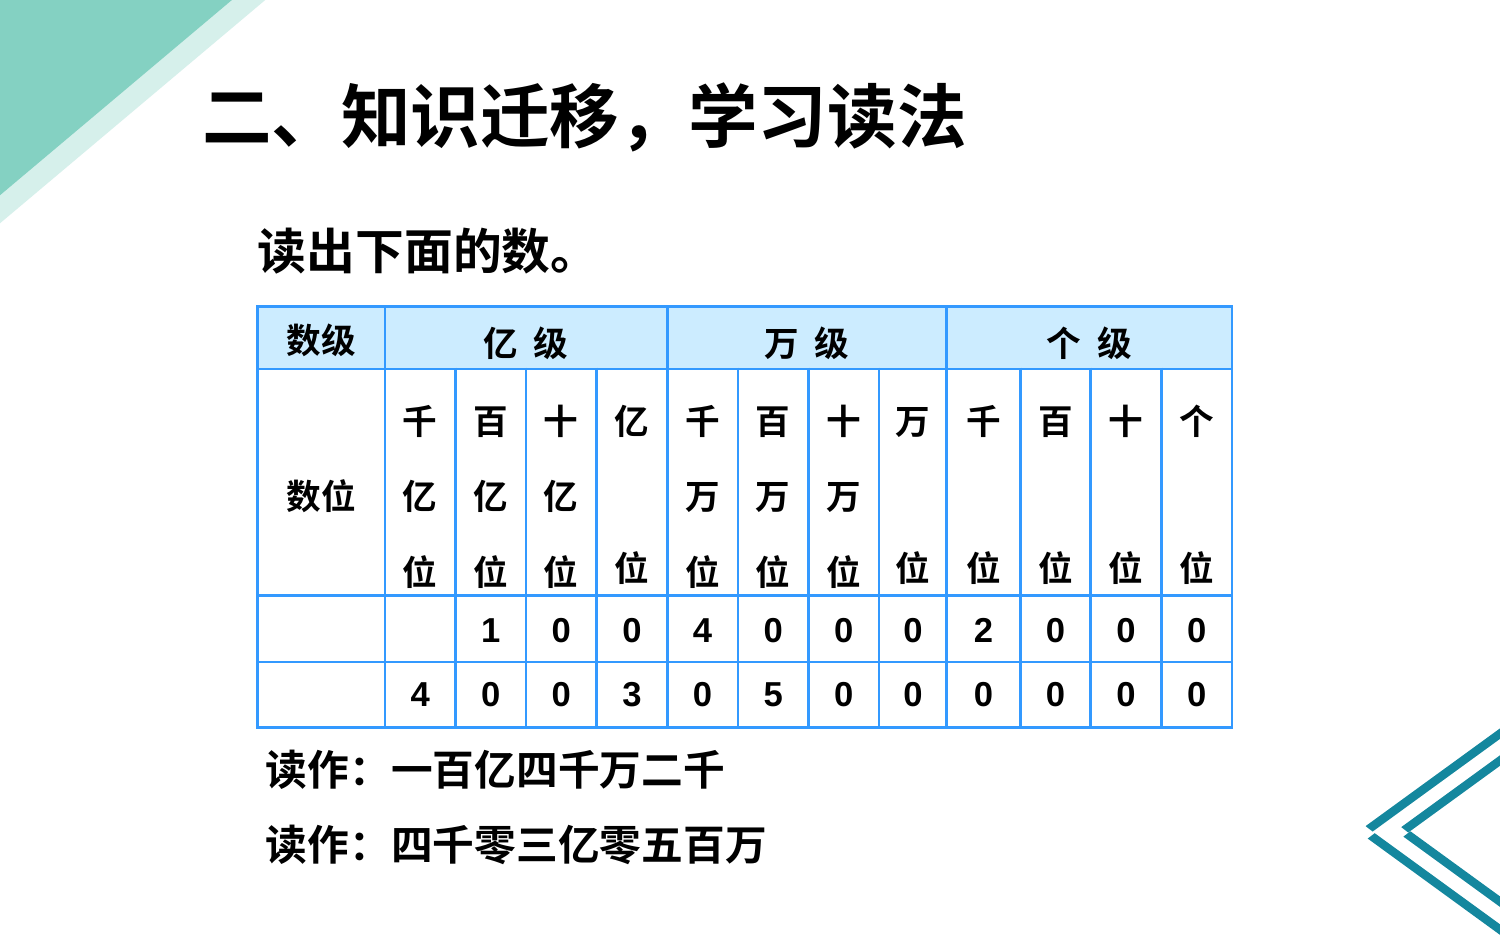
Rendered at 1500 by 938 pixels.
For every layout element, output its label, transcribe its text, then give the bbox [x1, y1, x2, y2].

table_cell 0 [669, 663, 737, 726]
table_cell 3 [598, 663, 666, 726]
table_cell [386, 597, 454, 661]
table_cell 个 位 [1163, 370, 1231, 594]
text_box 读出下面的数。 [243, 213, 996, 287]
table_cell 0 [880, 663, 945, 726]
table_cell 0 [1092, 663, 1160, 726]
table_header 个 级 [948, 308, 1231, 368]
table_cell 亿 位 [598, 370, 666, 594]
table_cell [259, 663, 384, 726]
table_header 亿 级 [386, 308, 666, 368]
table_cell 十 万 位 [810, 370, 878, 594]
table_cell 4 [386, 663, 454, 726]
table_cell 4 [669, 597, 737, 661]
table_cell [259, 597, 384, 661]
table_cell 千 万 位 [669, 370, 737, 594]
text_box 二、知识迁移，学习读法 [187, 56, 1066, 174]
table_cell 2 [948, 597, 1019, 661]
table_header 万 级 [669, 308, 945, 368]
table_cell 0 [457, 663, 525, 726]
table_cell 百 位 [1022, 370, 1089, 594]
table_cell 十亿位 [527, 370, 595, 594]
table_cell 0 [1163, 597, 1231, 661]
table_cell 5 [739, 663, 807, 726]
table_cell 0 [598, 597, 666, 661]
table_cell 0 [1022, 663, 1089, 726]
text_box 读作：一百亿四千万二千 [251, 735, 1003, 801]
table_cell 0 [948, 663, 1019, 726]
table_cell 千 位 [948, 370, 1019, 594]
table_cell 0 [810, 663, 878, 726]
table_cell 0 [810, 597, 878, 661]
table_cell 0 [527, 663, 595, 726]
table_cell 0 [1163, 663, 1231, 726]
text_box 读作：四千零三亿零五百万 [251, 811, 1003, 877]
table_cell 0 [739, 597, 807, 661]
table_cell 0 [1022, 597, 1089, 661]
table_header 数级 [259, 308, 384, 368]
table_cell 万 位 [880, 370, 945, 594]
table_cell 十 位 [1092, 370, 1160, 594]
table_cell 数位 [259, 370, 384, 594]
table_cell 0 [1092, 597, 1160, 661]
table_cell 1 [457, 597, 525, 661]
table_cell 0 [527, 597, 595, 661]
table_cell 百 万 位 [739, 370, 807, 594]
table_cell 千亿位 [386, 370, 454, 594]
table_cell 0 [880, 597, 945, 661]
table_cell 百亿位 [457, 370, 525, 594]
